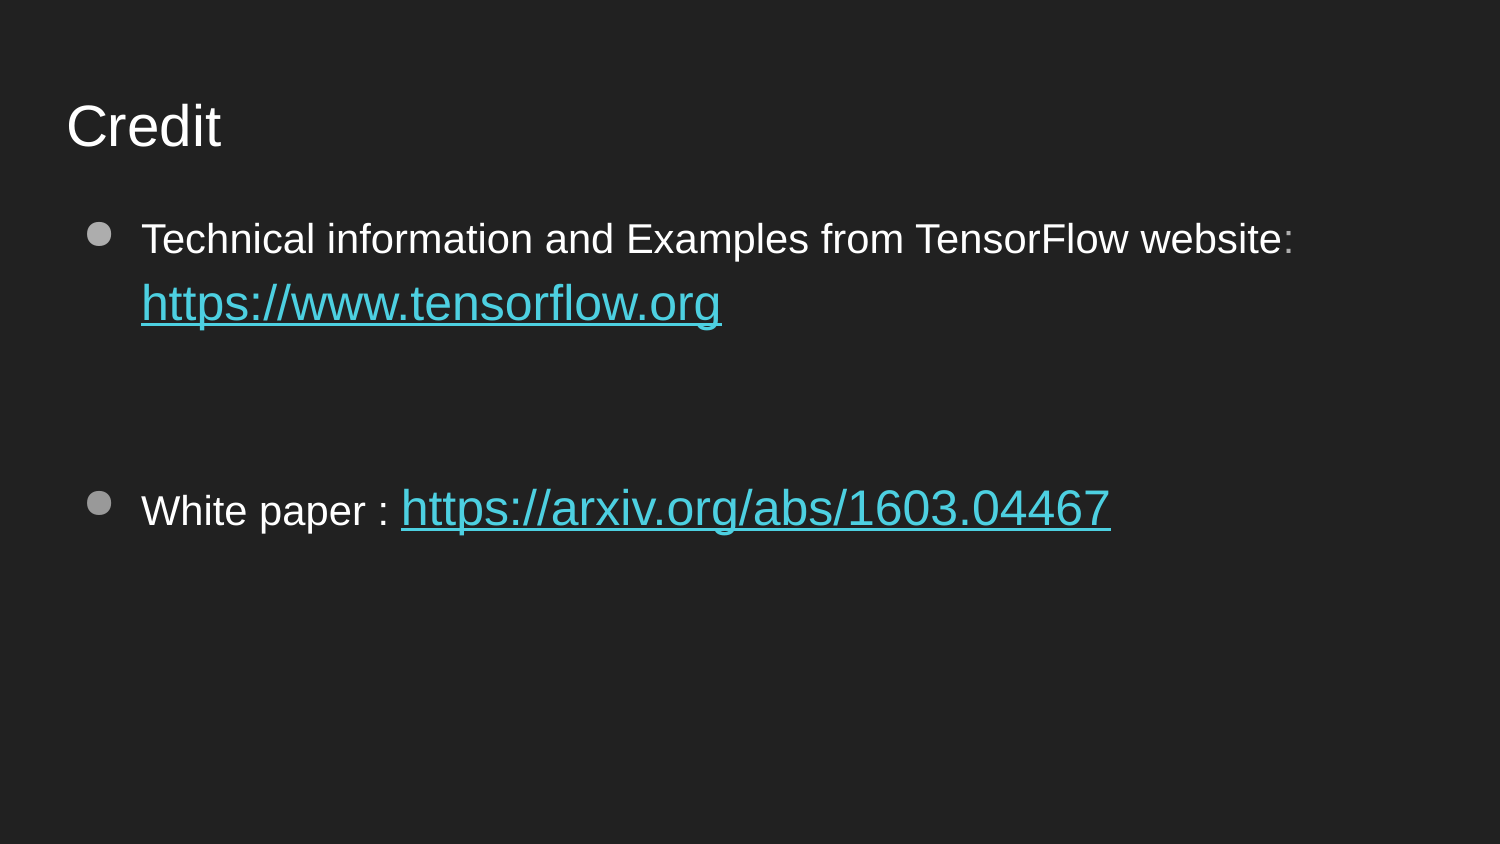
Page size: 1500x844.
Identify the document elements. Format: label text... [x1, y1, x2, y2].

list Technical information and Examples from TensorFlow website: https://www.tensorflow.org White paper : https://arxiv.org/abs/1603.04467 [51, 189, 1449, 750]
title Credit [51, 72, 1449, 167]
